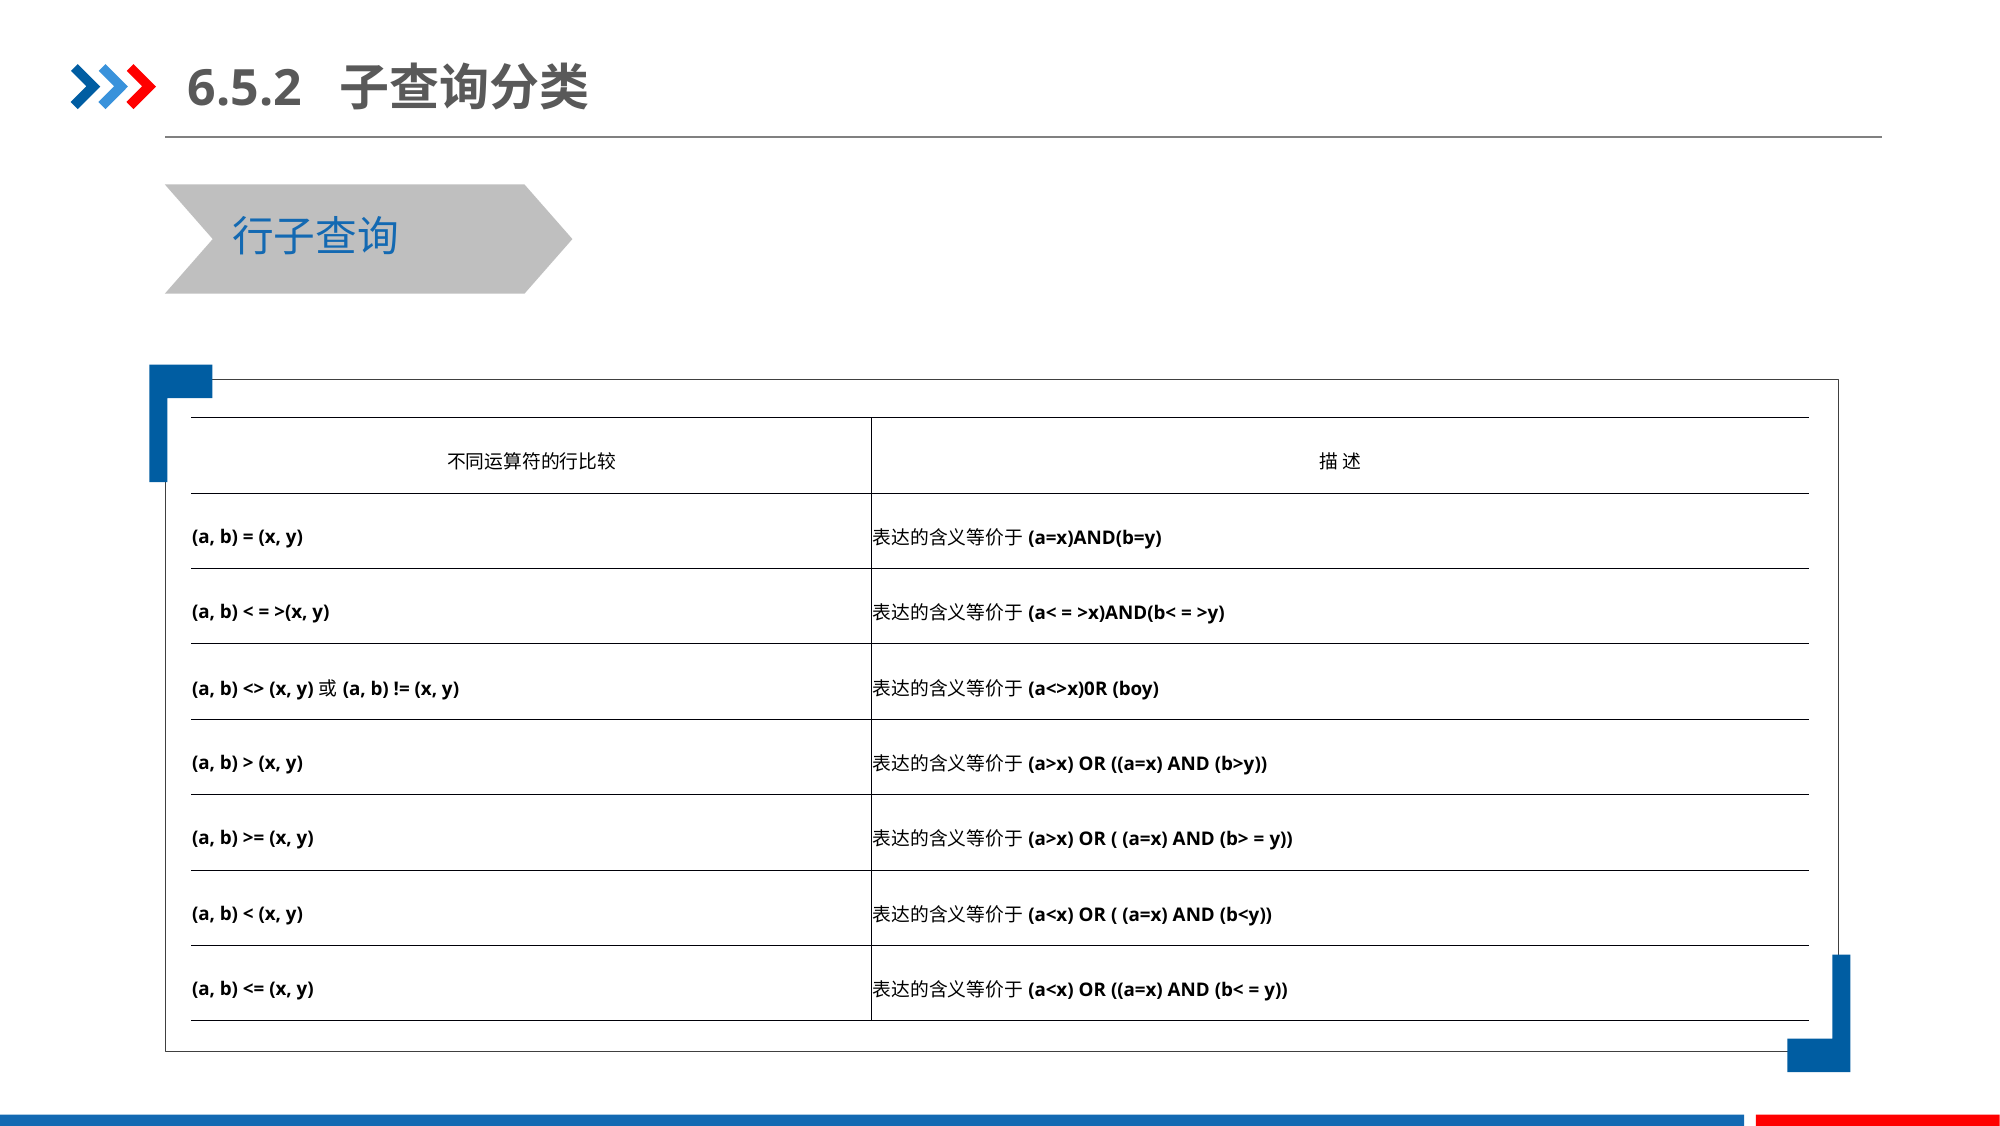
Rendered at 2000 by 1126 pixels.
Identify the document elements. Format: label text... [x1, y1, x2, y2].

table_cell 表达的含义等价于(a< = >x)AND(b< = >y) [872, 569, 1809, 643]
table_cell (a, b) = (x, y) [191, 494, 871, 568]
text_box 6.5.2 子查询分类 [187, 43, 827, 127]
table_cell 表达的含义等价于(a=x)AND(b=y) [872, 494, 1809, 568]
table_cell 表达的含义等价于(a<>x)0R (boy) [872, 644, 1809, 719]
table_cell (a, b) >= (x, y) [191, 795, 871, 870]
table_cell (a, b) <> (x, y)或(a, b) != (x, y) [191, 644, 871, 719]
text_box 行子查询 [217, 202, 414, 267]
table_cell (a, b) <= (x, y) [191, 946, 871, 1020]
table_header 描 述 [872, 418, 1809, 493]
table_cell (a, b) < (x, y) [191, 871, 871, 945]
table_cell (a, b) > (x, y) [191, 720, 871, 794]
text_box [163, 378, 1841, 1053]
text_box [164, 184, 573, 294]
text_box [1785, 953, 1852, 1074]
table_cell (a, b) < = >(x, y) [191, 569, 871, 643]
table_cell 表达的含义等价于(a>x) OR ((a=x) AND (b>y)) [872, 720, 1809, 794]
table_cell 表达的含义等价于(a<x) OR ((a=x) AND (b< = y)) [872, 946, 1809, 1020]
text_box [147, 363, 215, 484]
table_cell 表达的含义等价于(a>x) OR ( (a=x) AND (b> = y)) [872, 795, 1809, 870]
table_header 不同运算符的行比较 [191, 418, 871, 493]
table_cell 表达的含义等价于(a<x) OR ( (a=x) AND (b<y)) [872, 871, 1809, 945]
